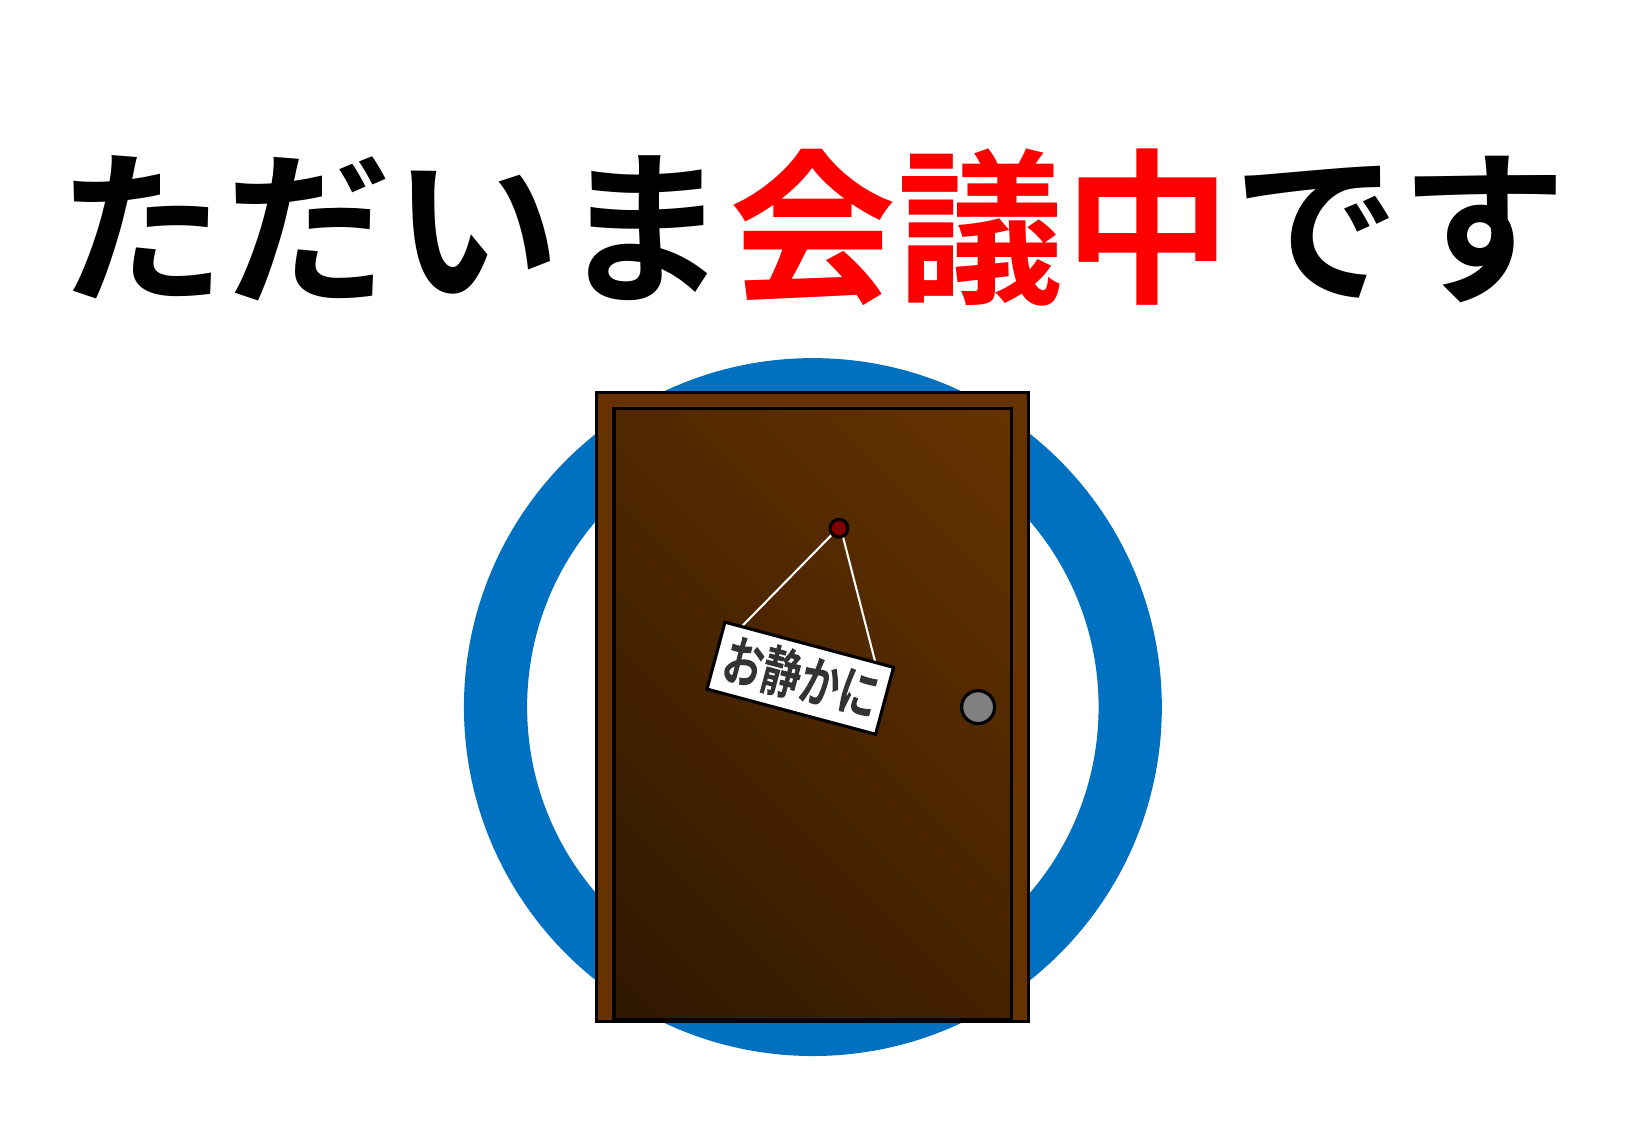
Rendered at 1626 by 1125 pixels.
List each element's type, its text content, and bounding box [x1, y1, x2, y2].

text_box ただいま会議中です [0, 115, 1625, 331]
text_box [463, 357, 1163, 1057]
